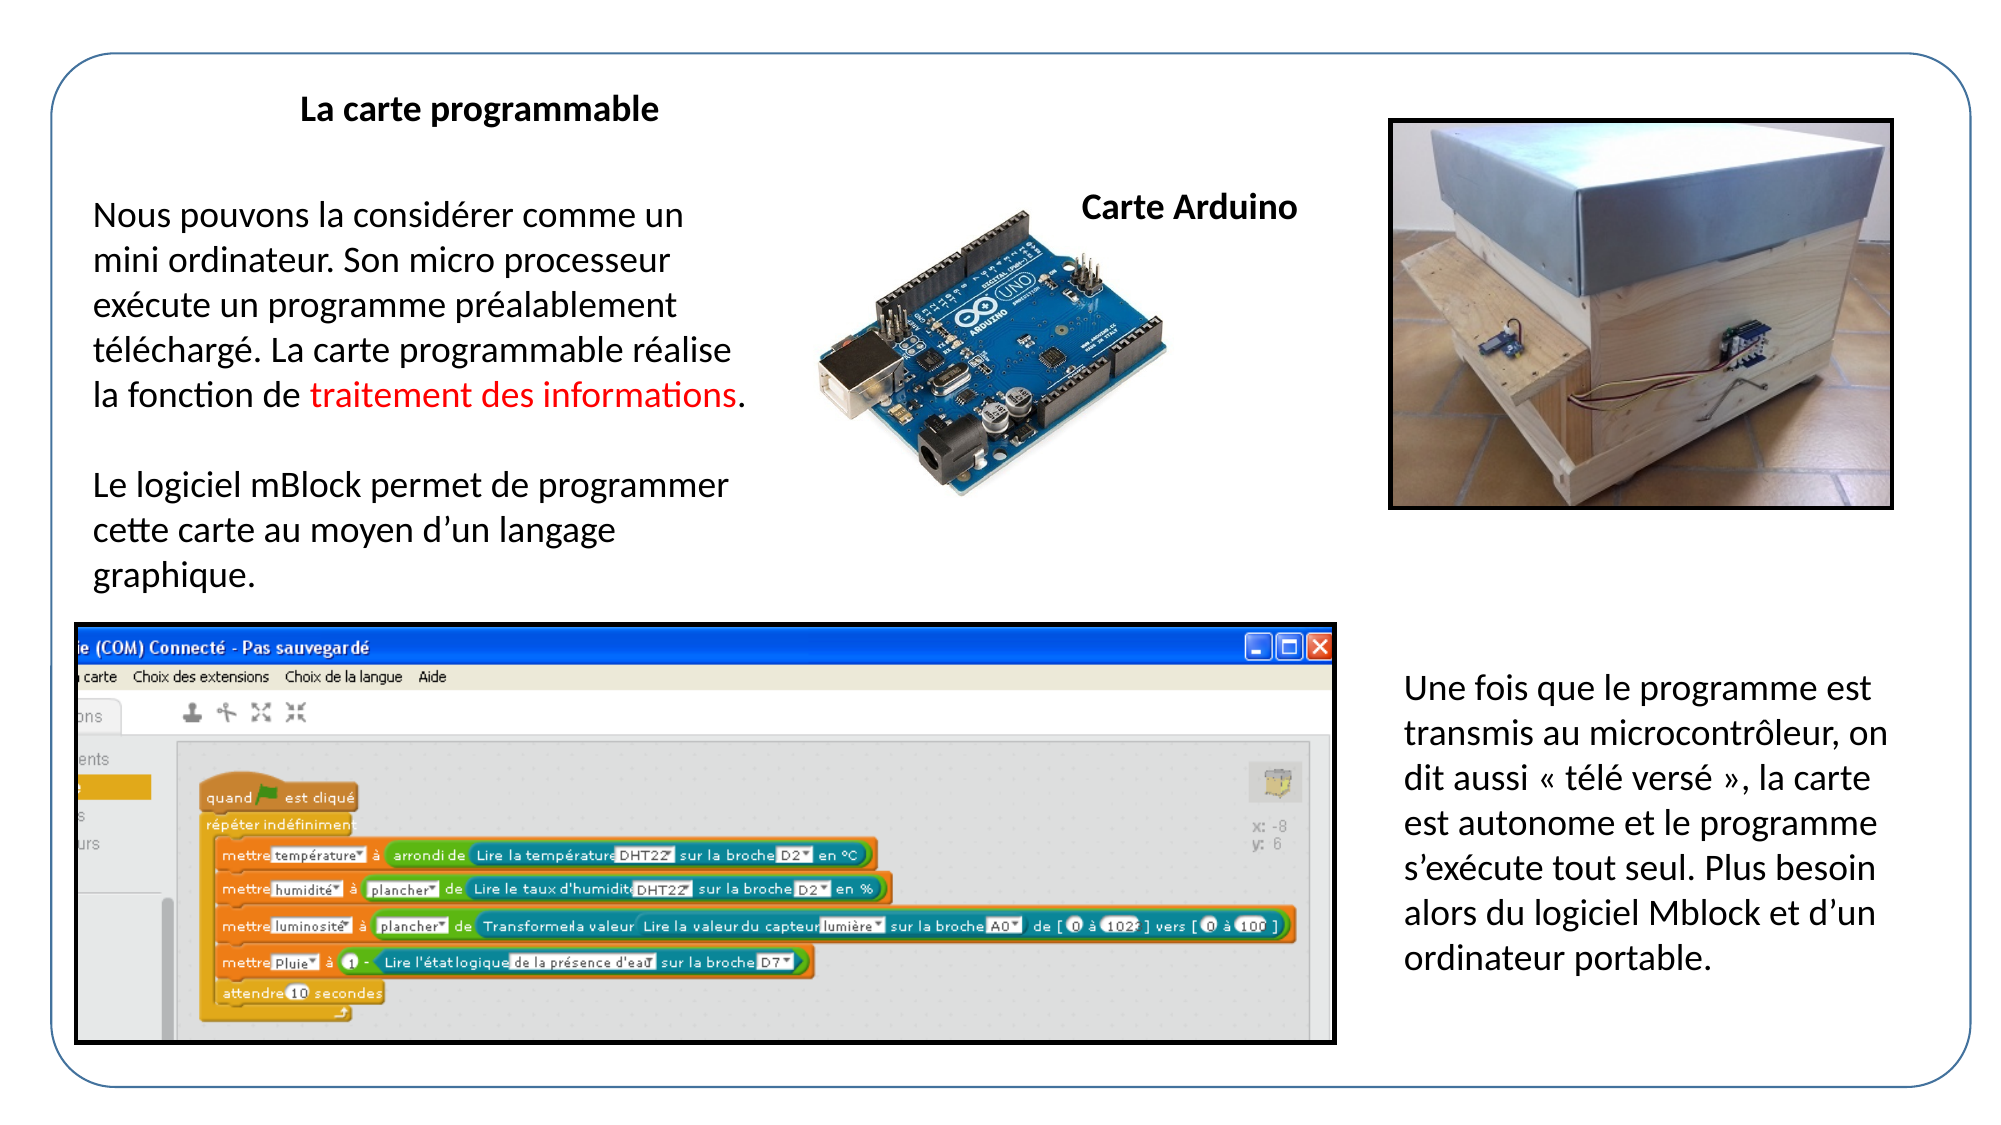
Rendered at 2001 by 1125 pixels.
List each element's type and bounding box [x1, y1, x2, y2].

picture [78, 627, 1333, 1041]
text_box [50, 52, 1972, 1089]
picture [802, 169, 1178, 545]
picture [1392, 122, 1890, 506]
